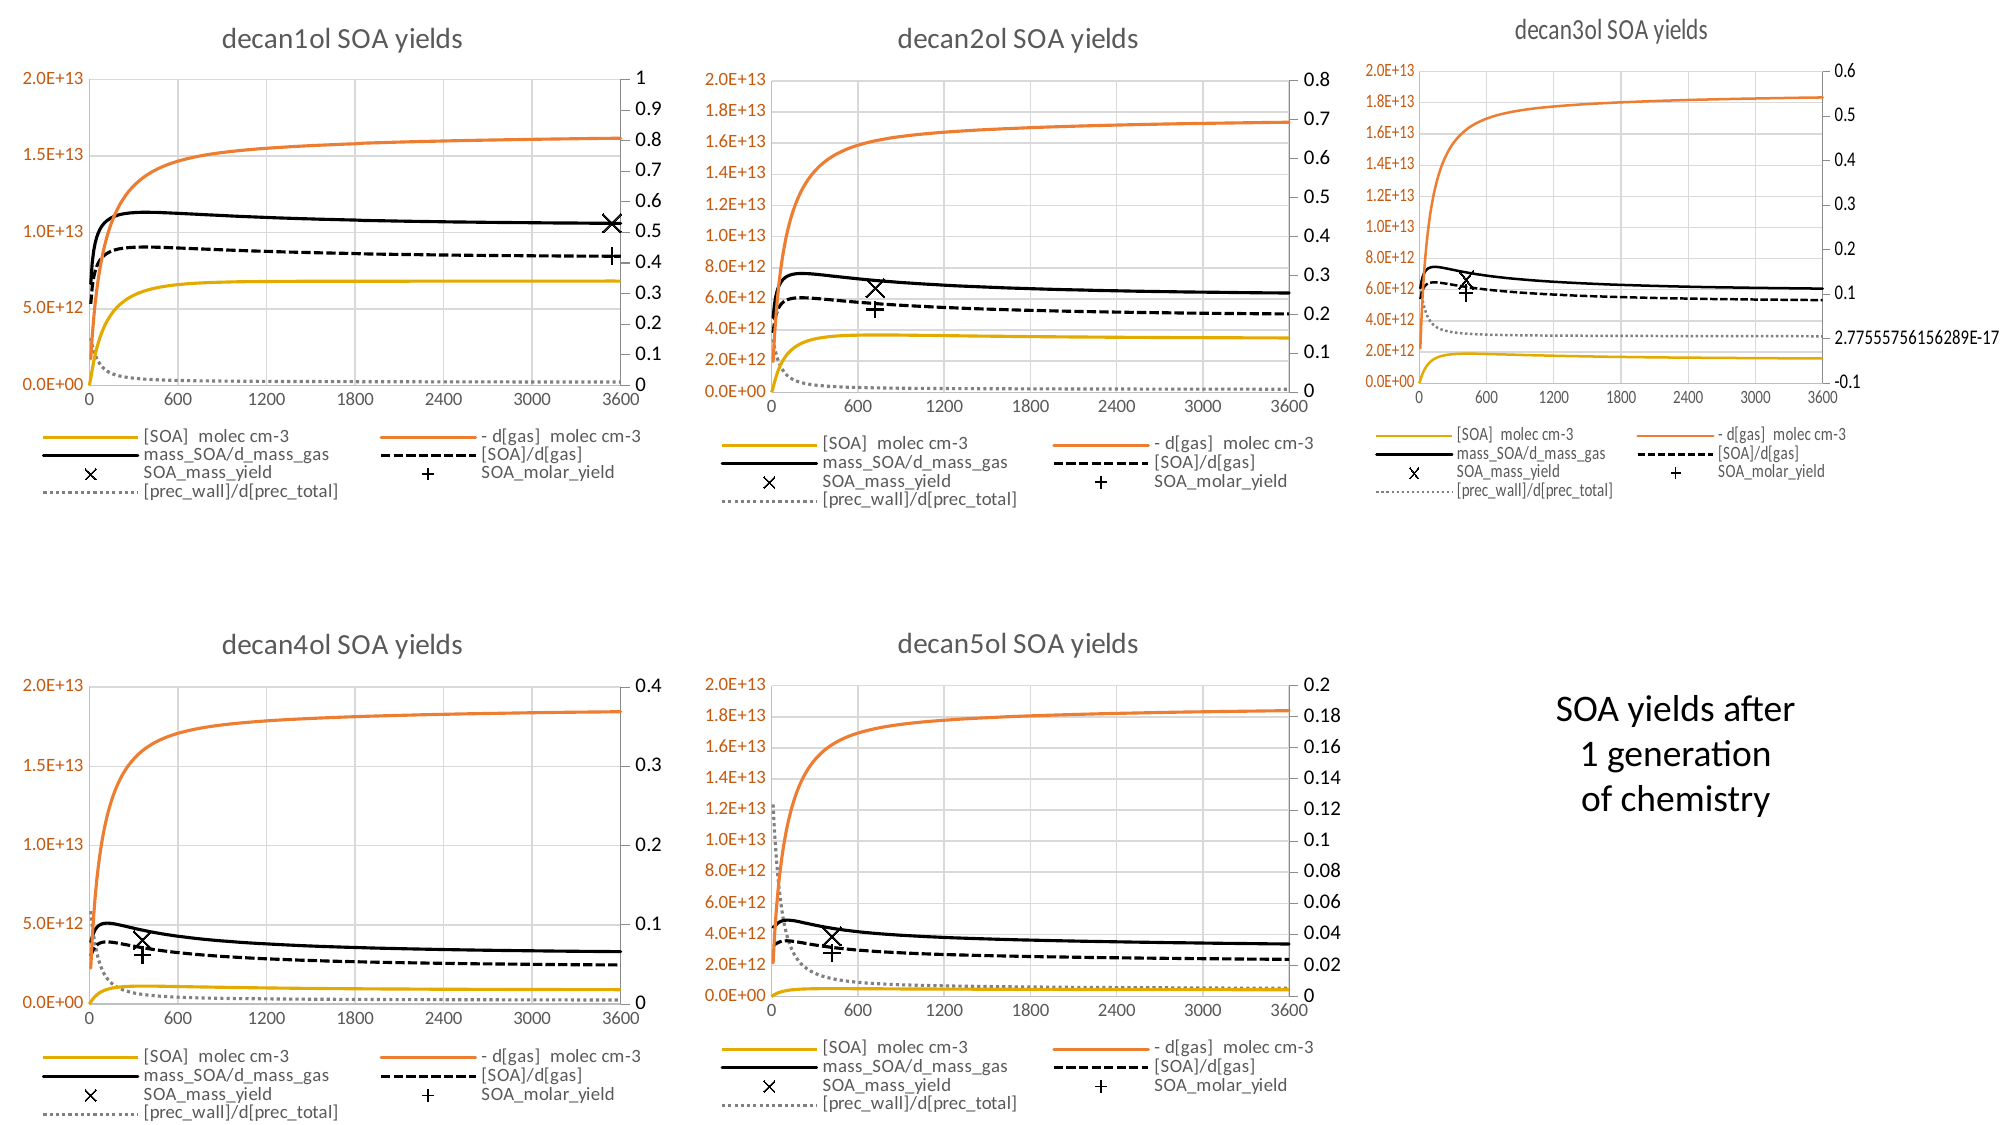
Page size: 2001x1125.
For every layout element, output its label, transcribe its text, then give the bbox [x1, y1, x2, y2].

chart [0, 0, 2000, 521]
chart [0, 604, 1352, 1125]
text_box SOA yields after 1 generation of chemistry [1539, 676, 1812, 827]
